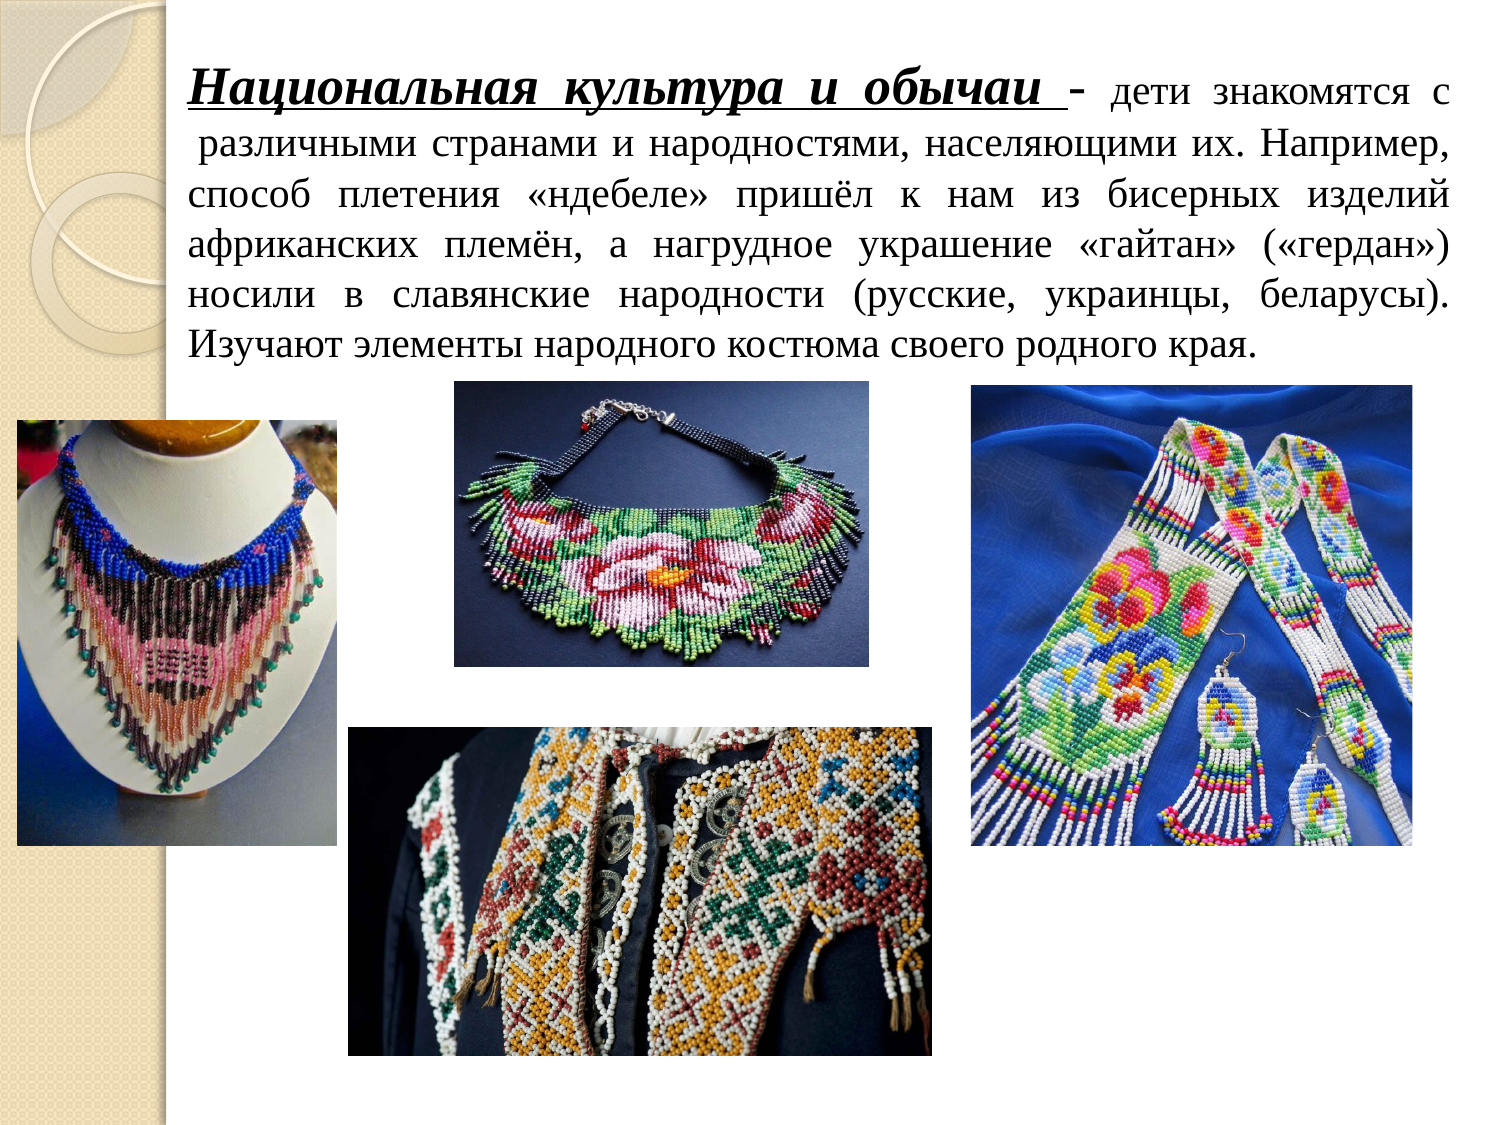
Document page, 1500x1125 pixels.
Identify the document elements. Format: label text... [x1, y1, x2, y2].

list Национальная культура и обычаи - дети знакомятся с различными странами и народностями, населяющими их. Например, способ плетения «ндебеле» пришёл к нам из бисерных изделий африканских племён, а нагрудное украшение «гайтан» («гердан») носили в славянские народности (русские, украинцы, беларусы). Изучают элементы народного костюма своего родного края. [159, 42, 1466, 1025]
picture [348, 727, 932, 1056]
picture [454, 381, 870, 667]
picture [17, 420, 337, 847]
picture [970, 385, 1413, 847]
